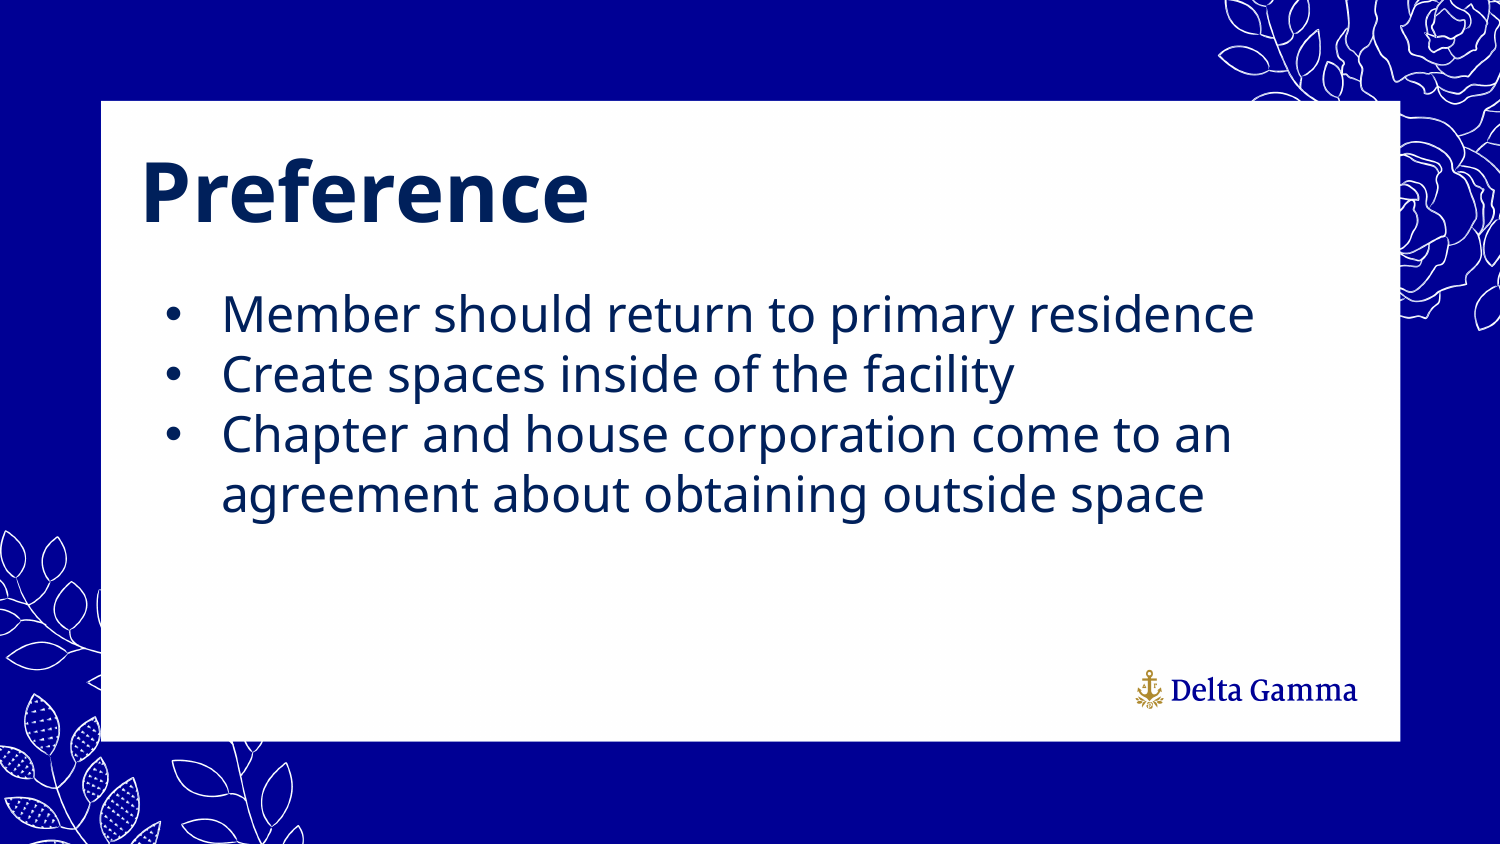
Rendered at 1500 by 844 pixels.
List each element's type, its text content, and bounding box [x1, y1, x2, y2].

picture [0, 0, 1500, 844]
text_box Preference [125, 131, 1288, 247]
text_box Member should return to primary residence Create spaces inside of the facility Chapter and house corporation come to an agreement about obtaining outside space [149, 275, 1338, 531]
